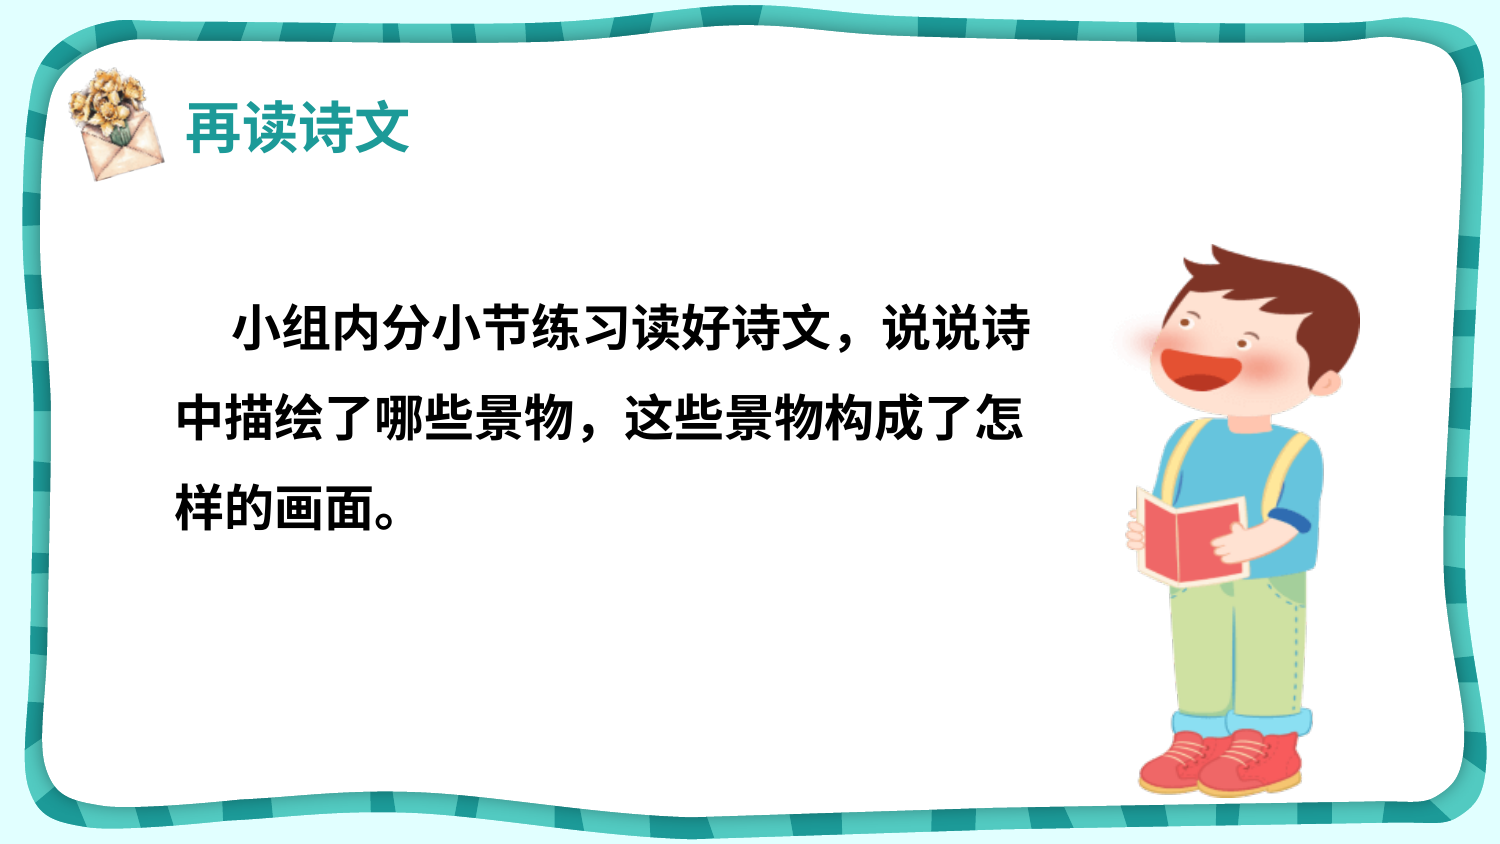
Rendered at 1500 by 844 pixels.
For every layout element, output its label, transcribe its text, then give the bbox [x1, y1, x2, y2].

picture [1098, 244, 1360, 798]
picture [31, 15, 172, 188]
text_box 小组内分小节练习读好诗文，说说诗中描绘了哪些景物，这些景物构成了怎样的画面。 [162, 260, 1058, 542]
text_box 再读诗文 [172, 86, 443, 166]
